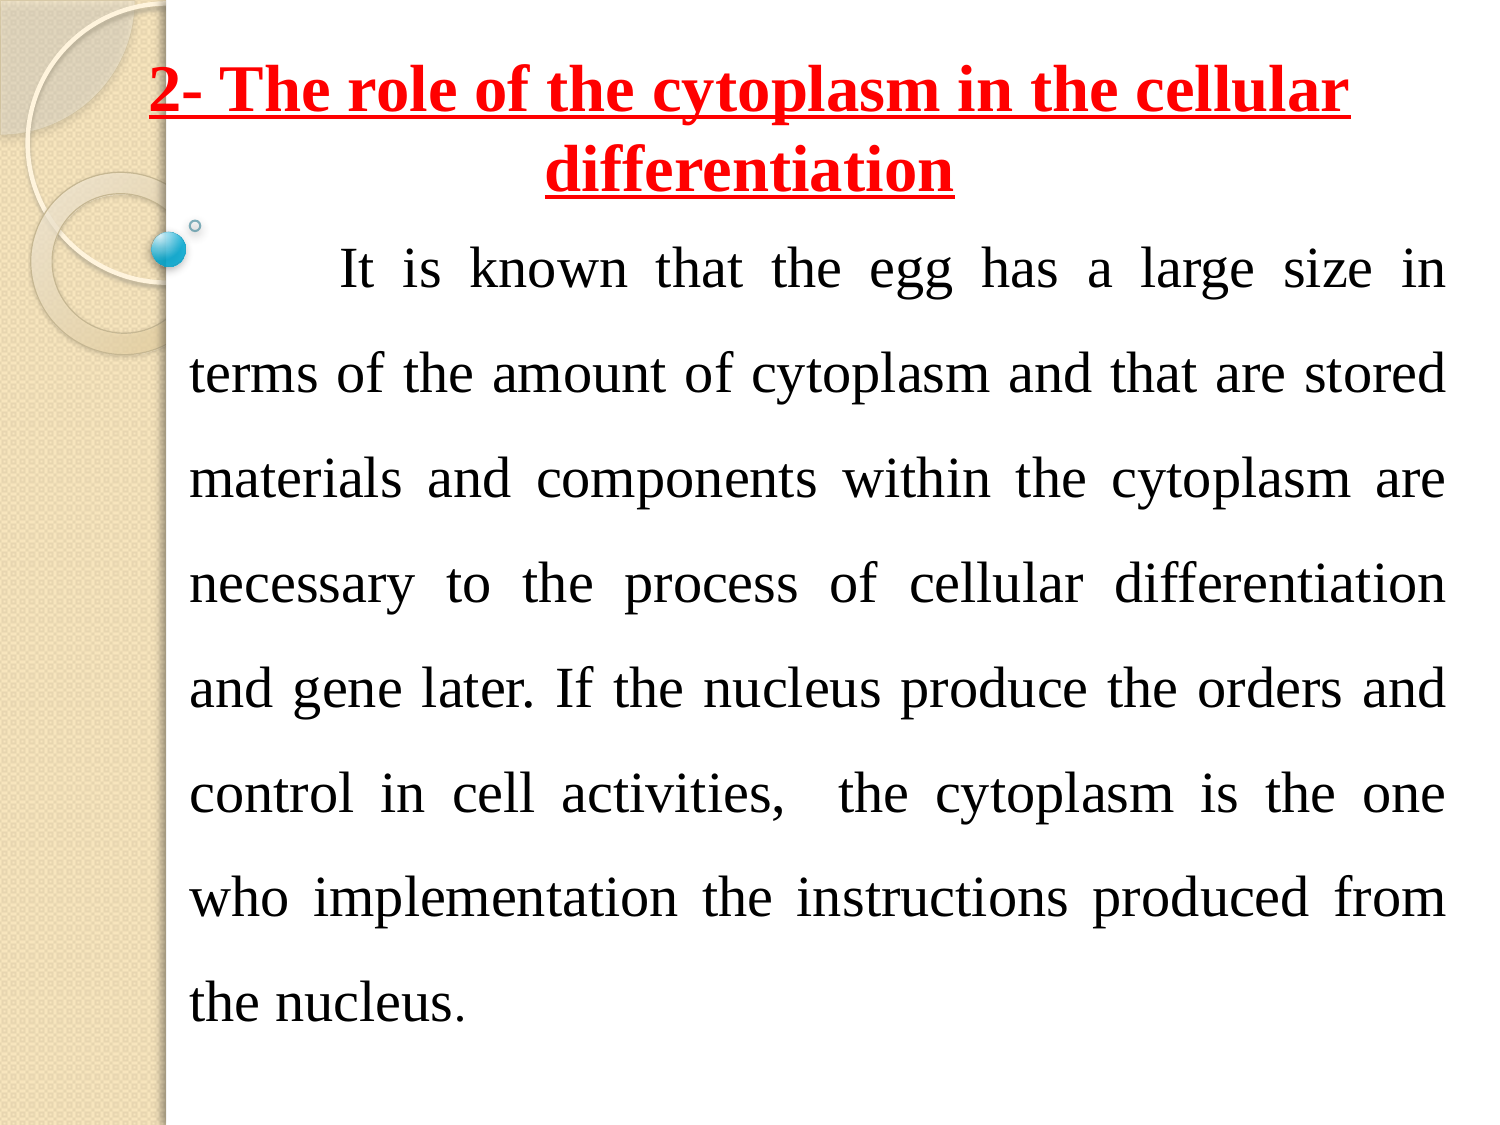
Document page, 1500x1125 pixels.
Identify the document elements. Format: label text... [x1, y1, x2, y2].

text_box It is known that the egg has a large size in terms of the amount of cytoplasm and that are stored materials and components within the cytoplasm are necessary to the process of cellular differentiation and gene later. If the nucleus produce the orders and control in cell activities, the cytoplasm is the one who implementation the instructions produced from the nucleus. [174, 186, 1463, 1041]
text_box 2- The role of the cytoplasm in the cellular differentiation [12, 37, 1488, 213]
